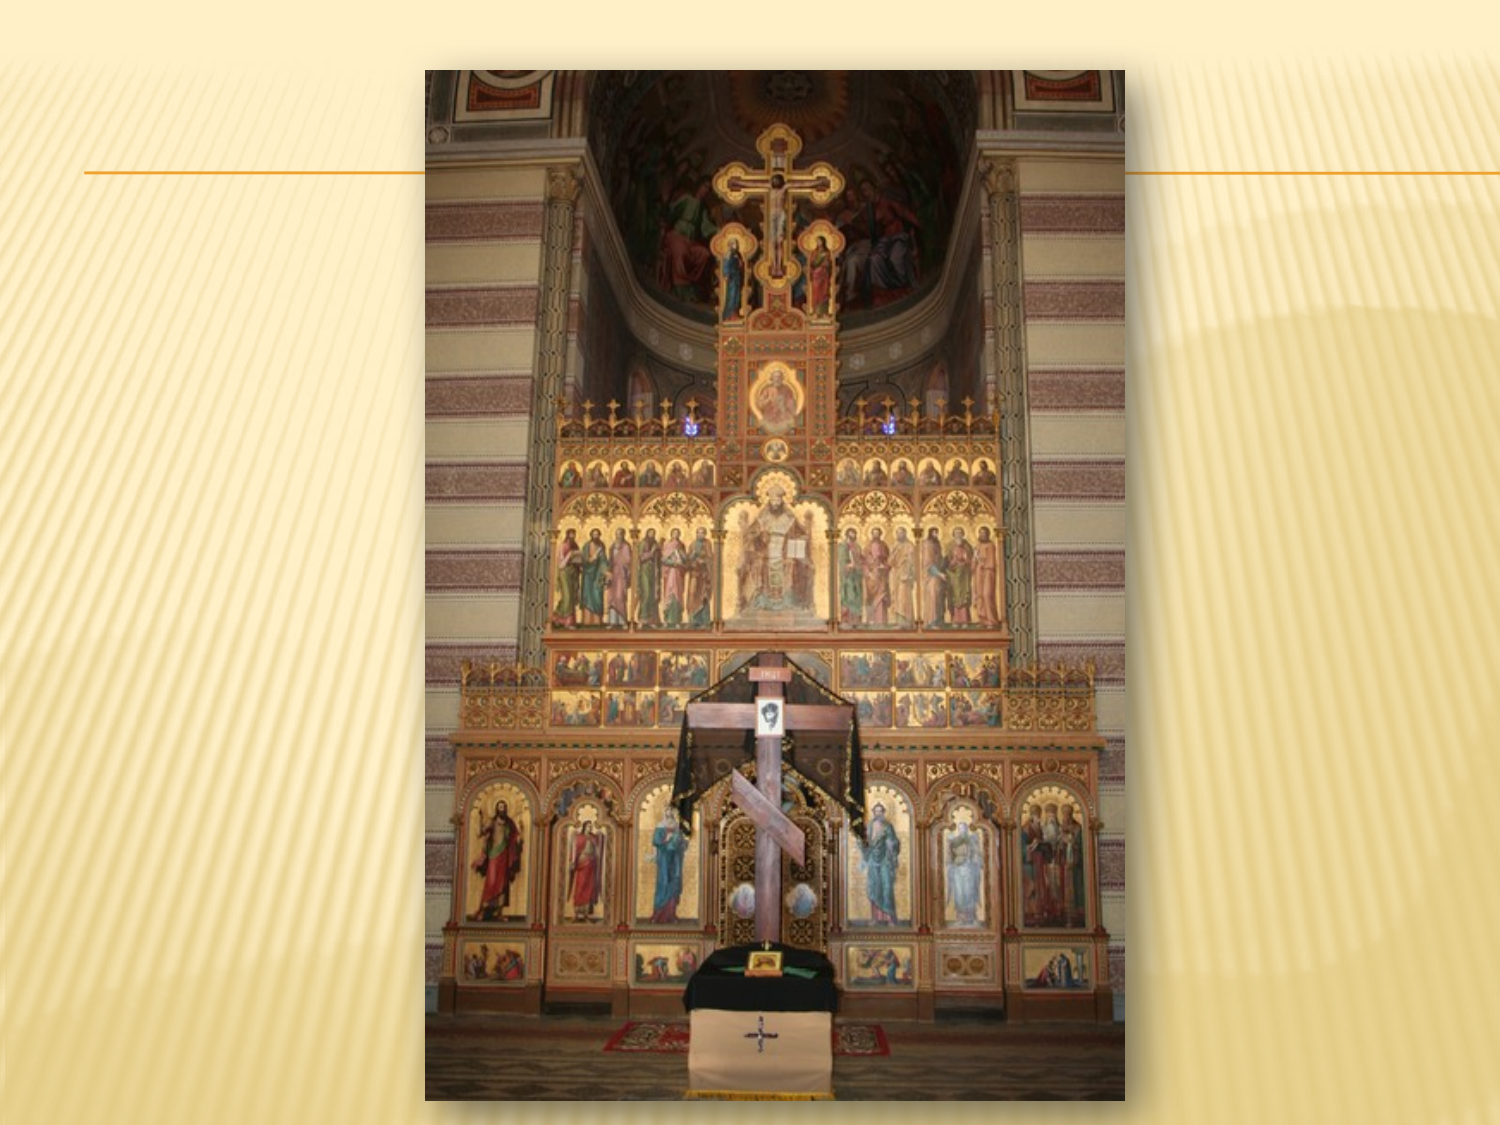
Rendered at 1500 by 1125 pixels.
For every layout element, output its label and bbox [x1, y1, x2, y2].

list [425, 70, 1125, 1101]
